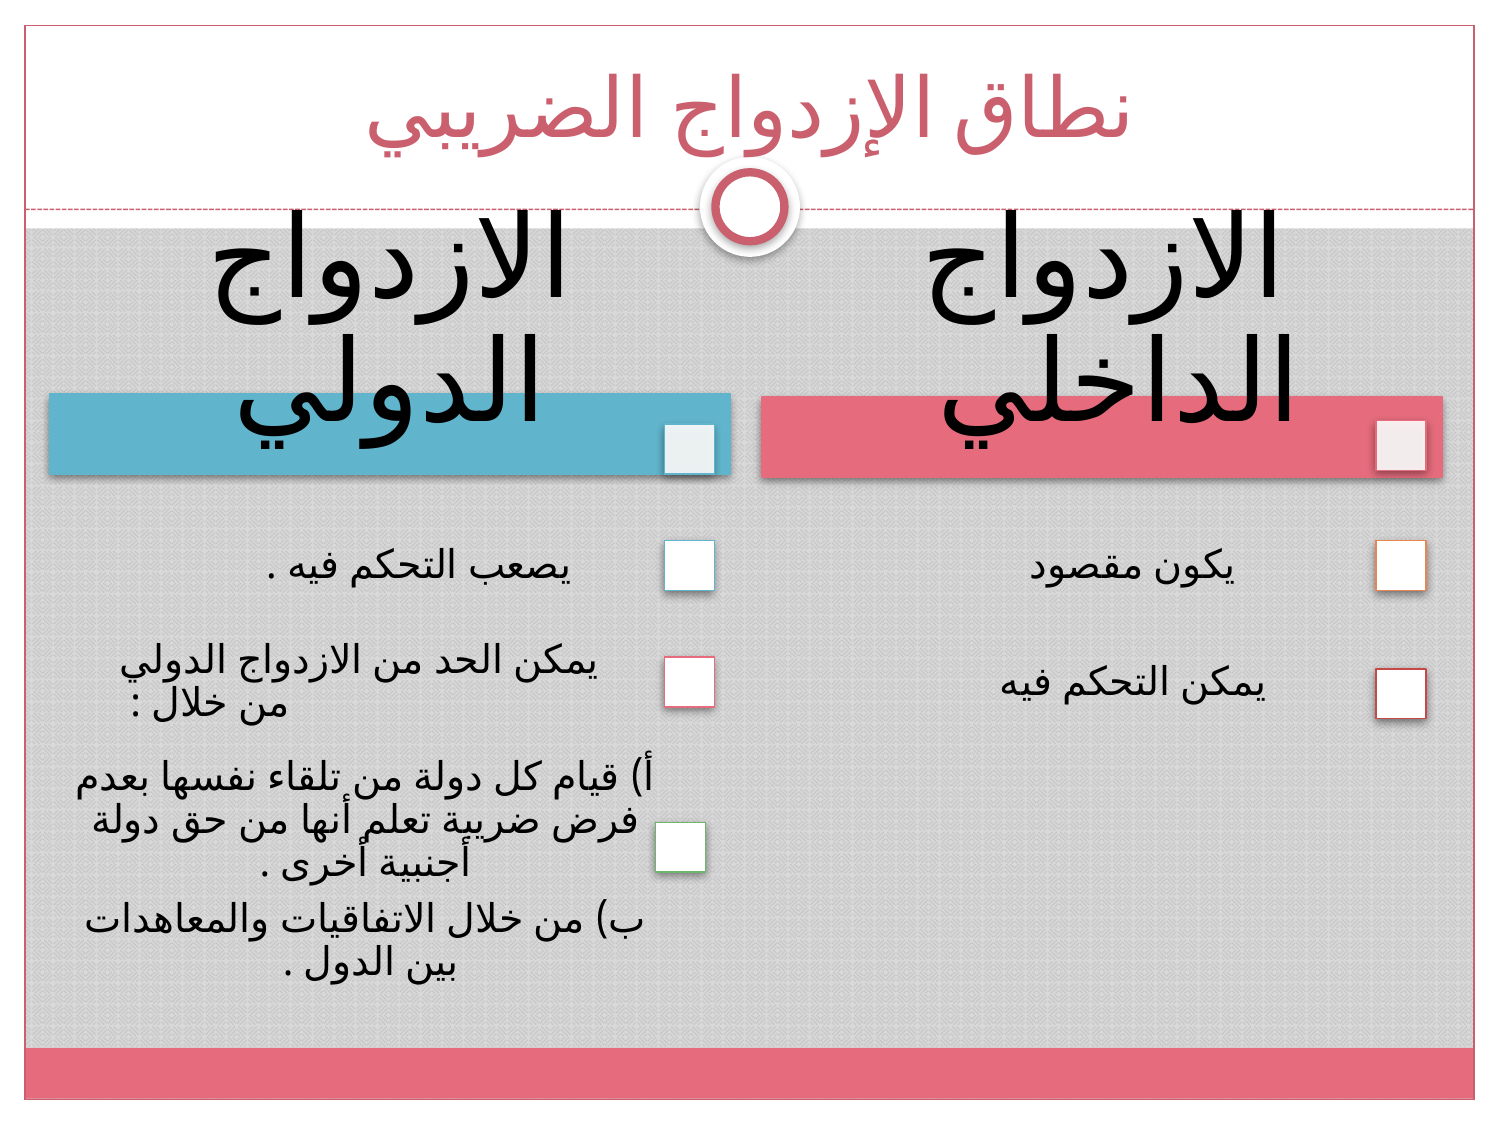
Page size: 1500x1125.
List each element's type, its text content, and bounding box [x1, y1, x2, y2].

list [49, 250, 1445, 1001]
title نطاق الإزدواج الضريبي [49, 37, 1450, 162]
